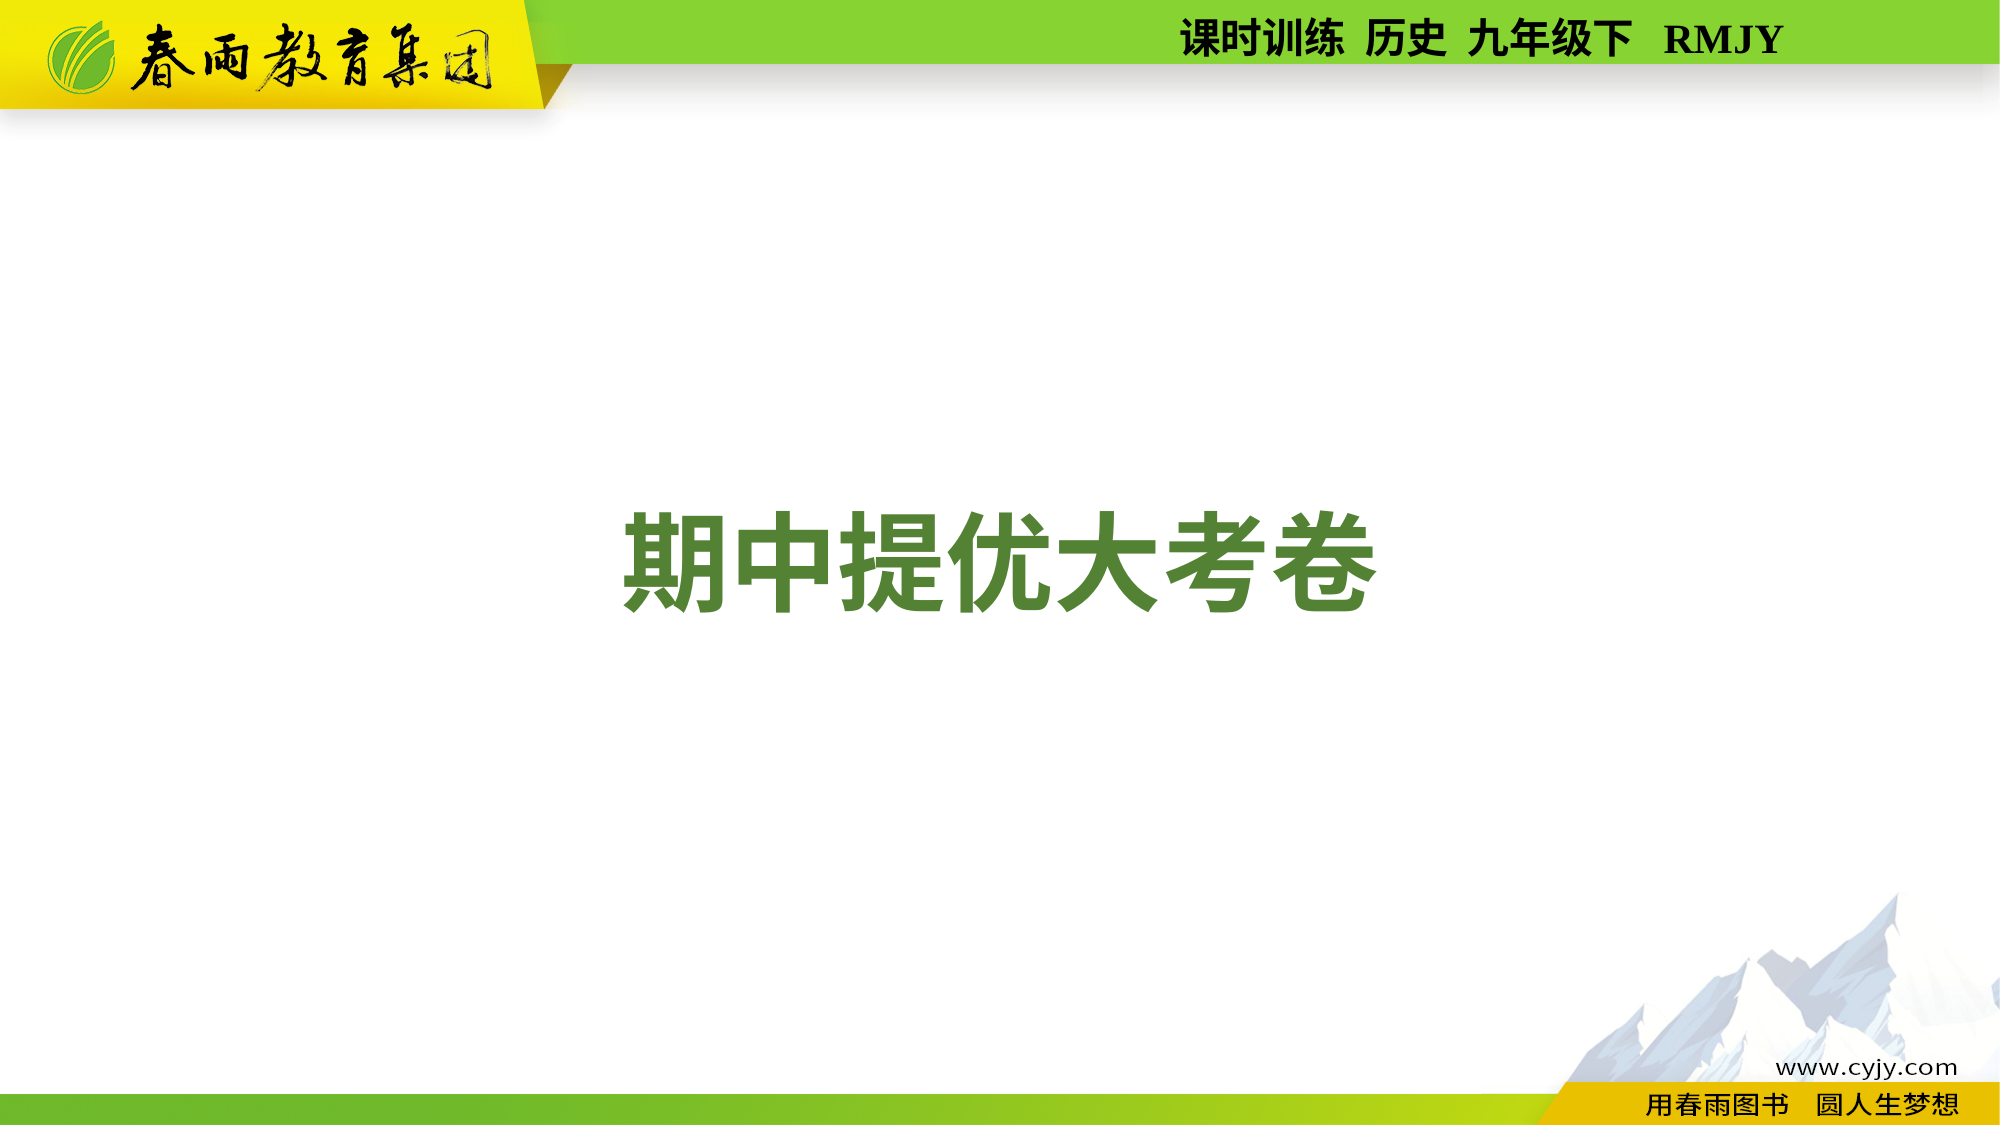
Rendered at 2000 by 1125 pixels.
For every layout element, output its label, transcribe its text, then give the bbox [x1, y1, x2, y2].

picture [0, 633, 2000, 1125]
text_box 期中提优大考卷 [0, 422, 2000, 633]
picture [0, 0, 2000, 422]
